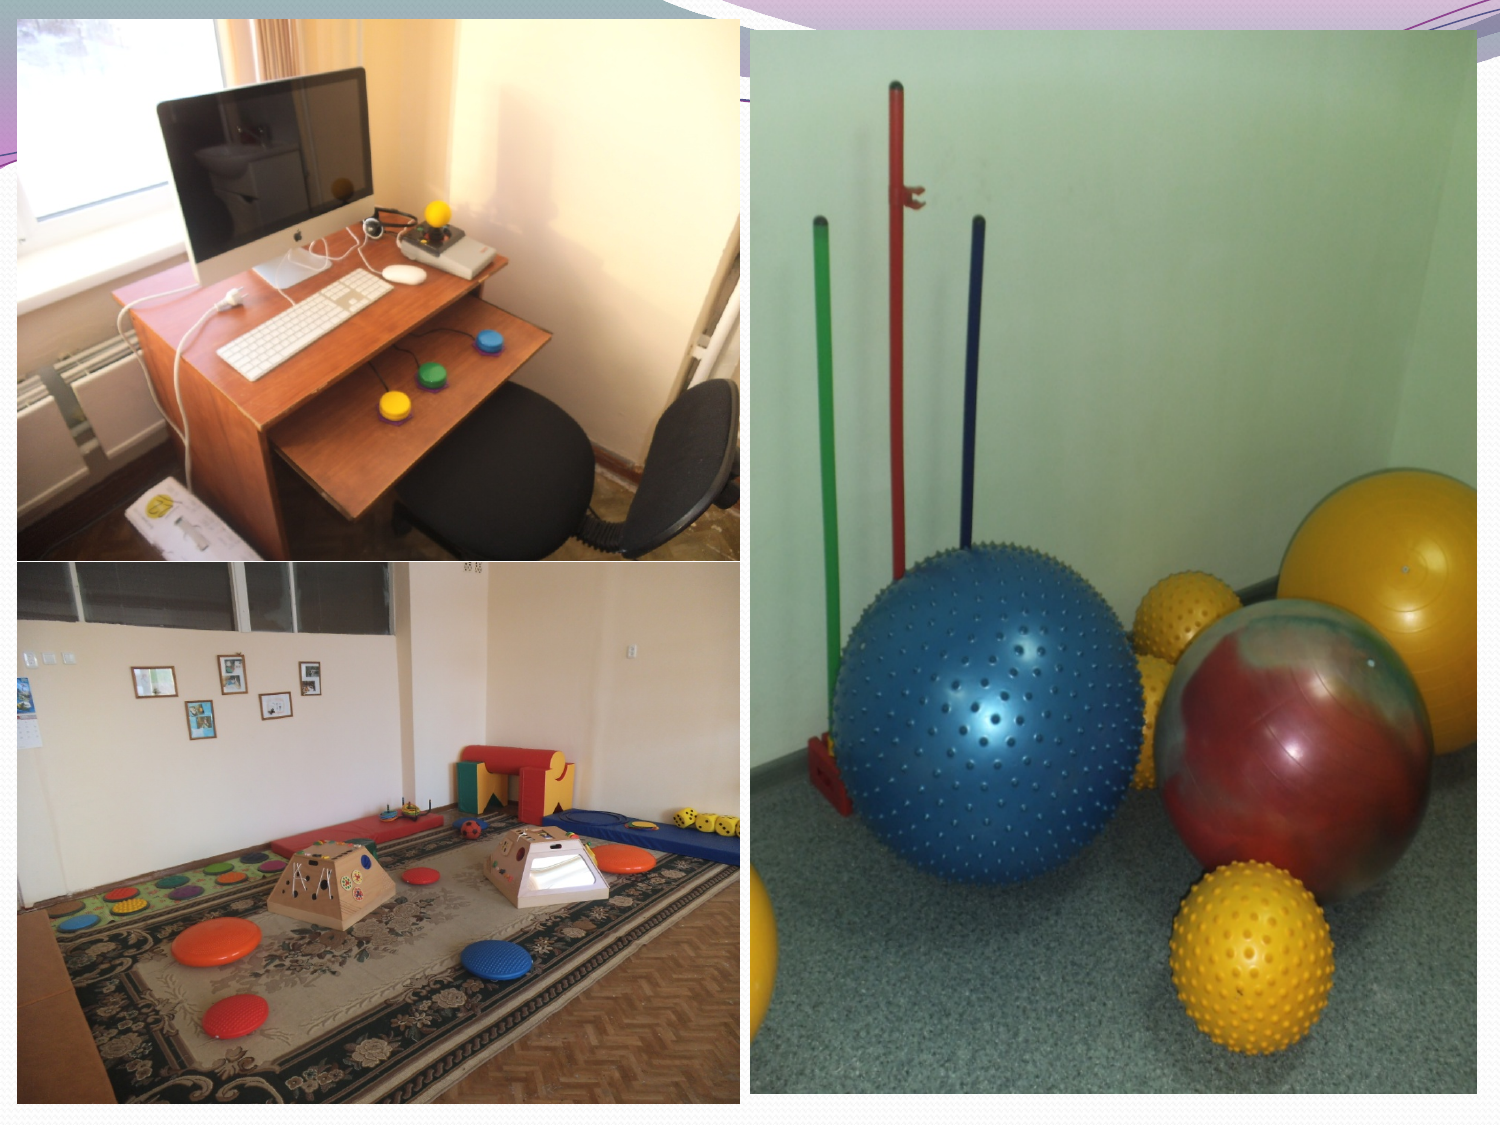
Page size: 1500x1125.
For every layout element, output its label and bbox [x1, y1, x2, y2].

list [749, 30, 1477, 1095]
list [17, 18, 740, 561]
picture [17, 562, 740, 1105]
